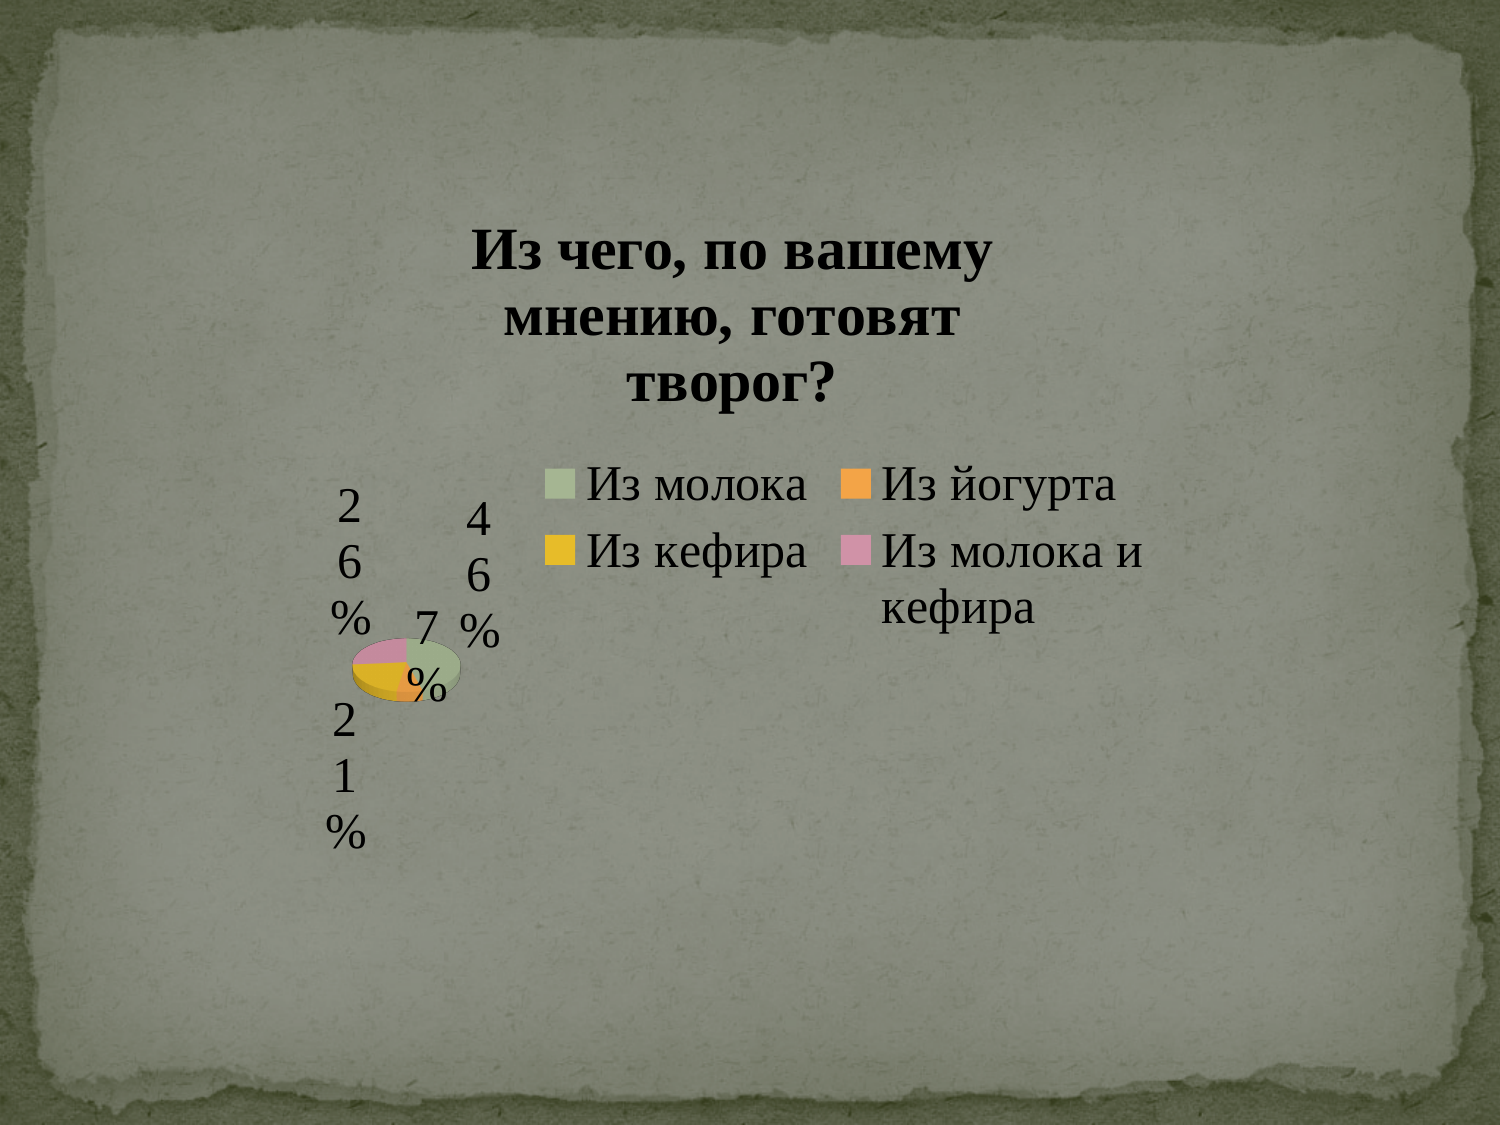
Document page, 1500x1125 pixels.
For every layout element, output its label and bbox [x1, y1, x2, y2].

chart [293, 176, 1172, 915]
